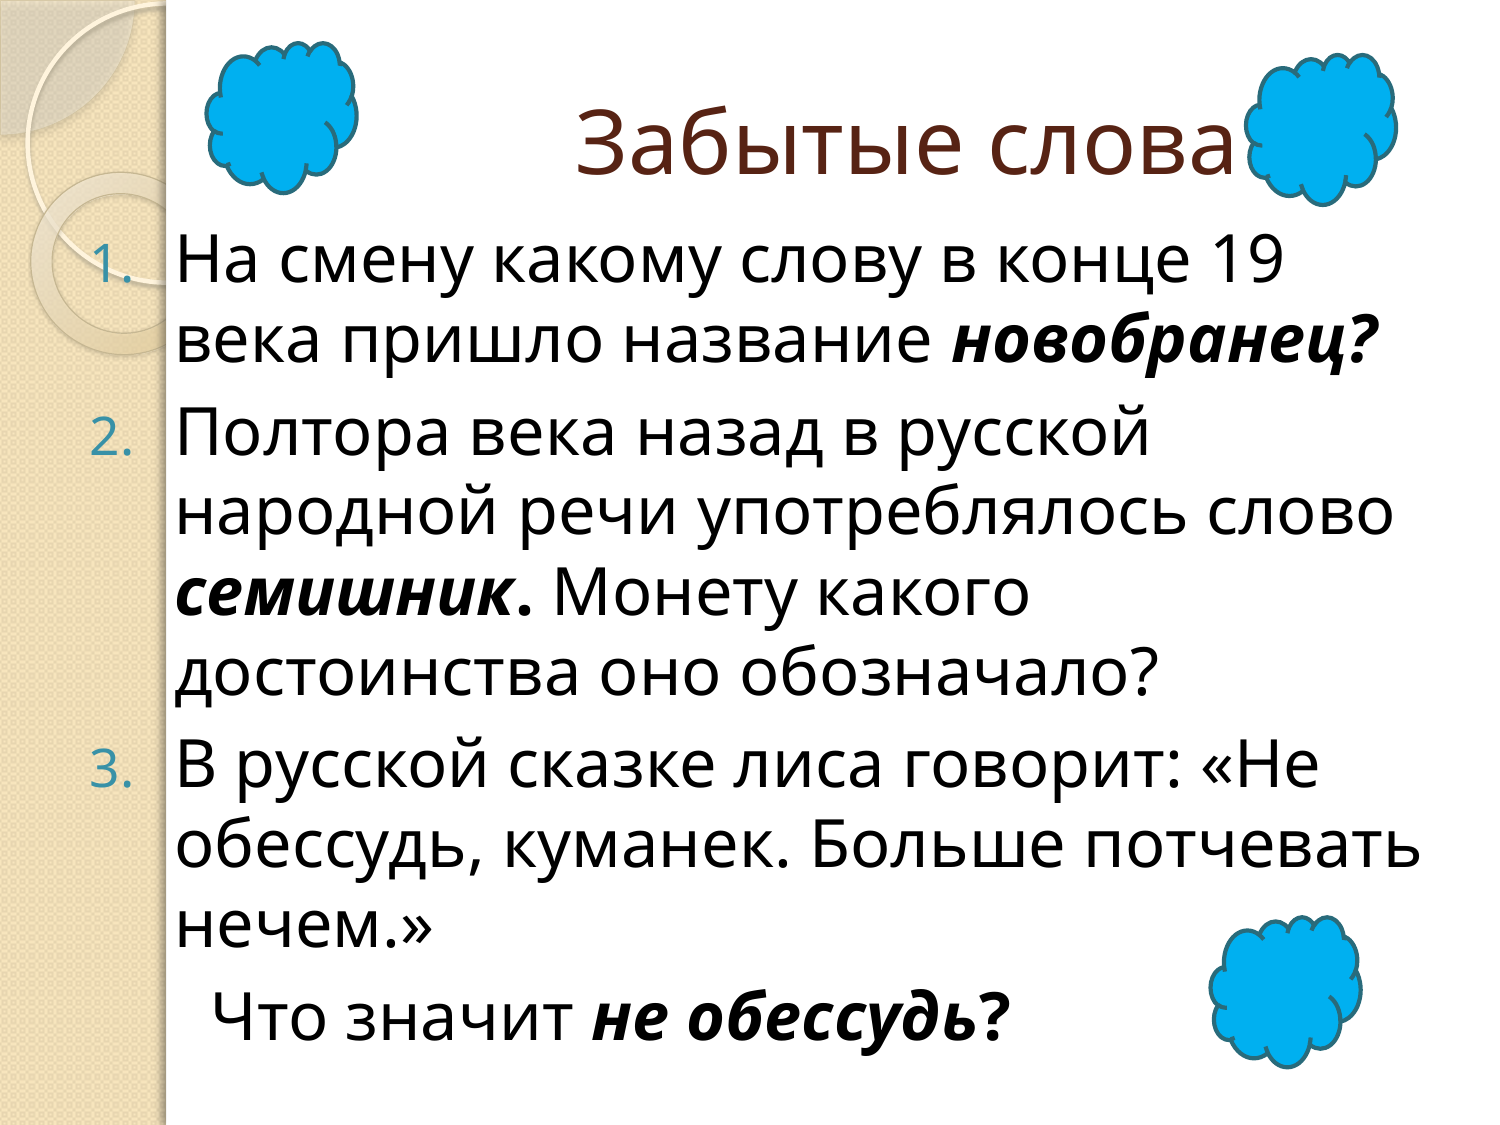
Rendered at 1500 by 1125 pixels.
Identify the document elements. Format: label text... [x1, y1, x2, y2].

text_box [1208, 915, 1363, 1070]
title Забытые слова [235, 45, 1466, 233]
text_box [204, 41, 359, 196]
list На смену какому слову в конце 19 века пришло название новобранец? Полтора века назад в русской народной речи употреблялось слово семишник. Монету какого достоинства оно обозначало? В русской сказке лиса говорит: «Не обессудь, куманек. Больше потчевать нечем.» Что значит не обессудь? [75, 208, 1447, 1094]
text_box [1243, 52, 1399, 208]
